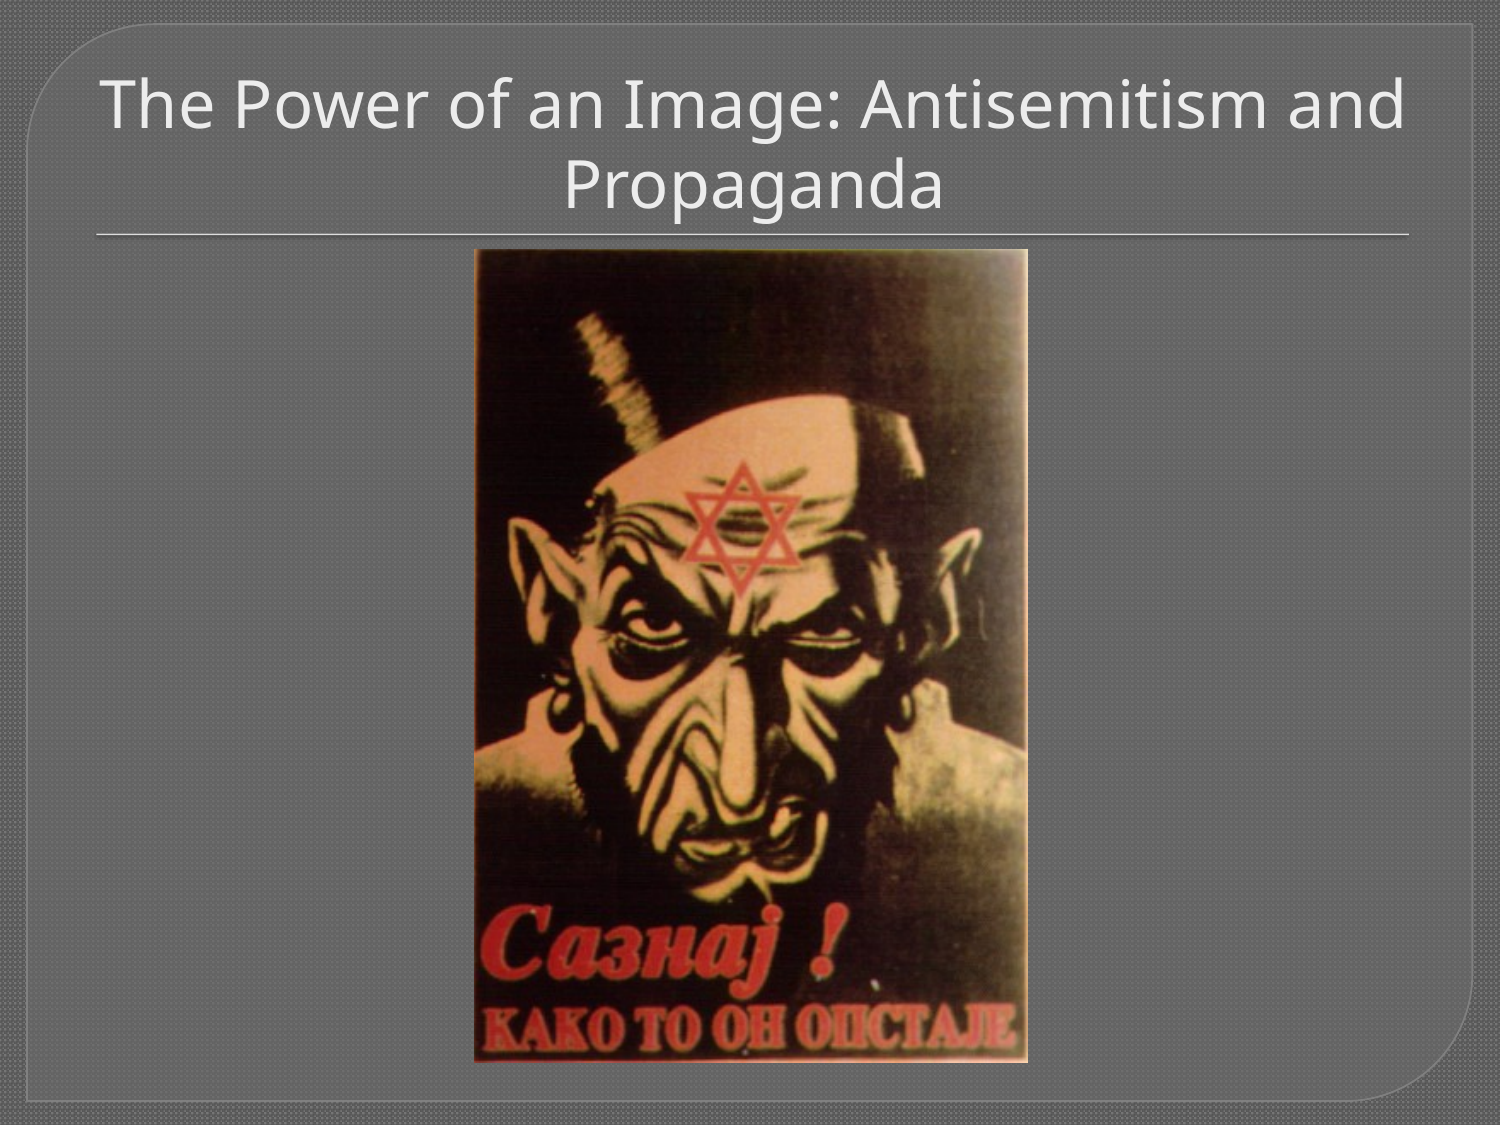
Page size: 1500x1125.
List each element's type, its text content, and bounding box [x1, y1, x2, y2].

title The Power of an Image: Antisemitism and Propaganda [75, 41, 1425, 229]
picture [474, 249, 1028, 1063]
